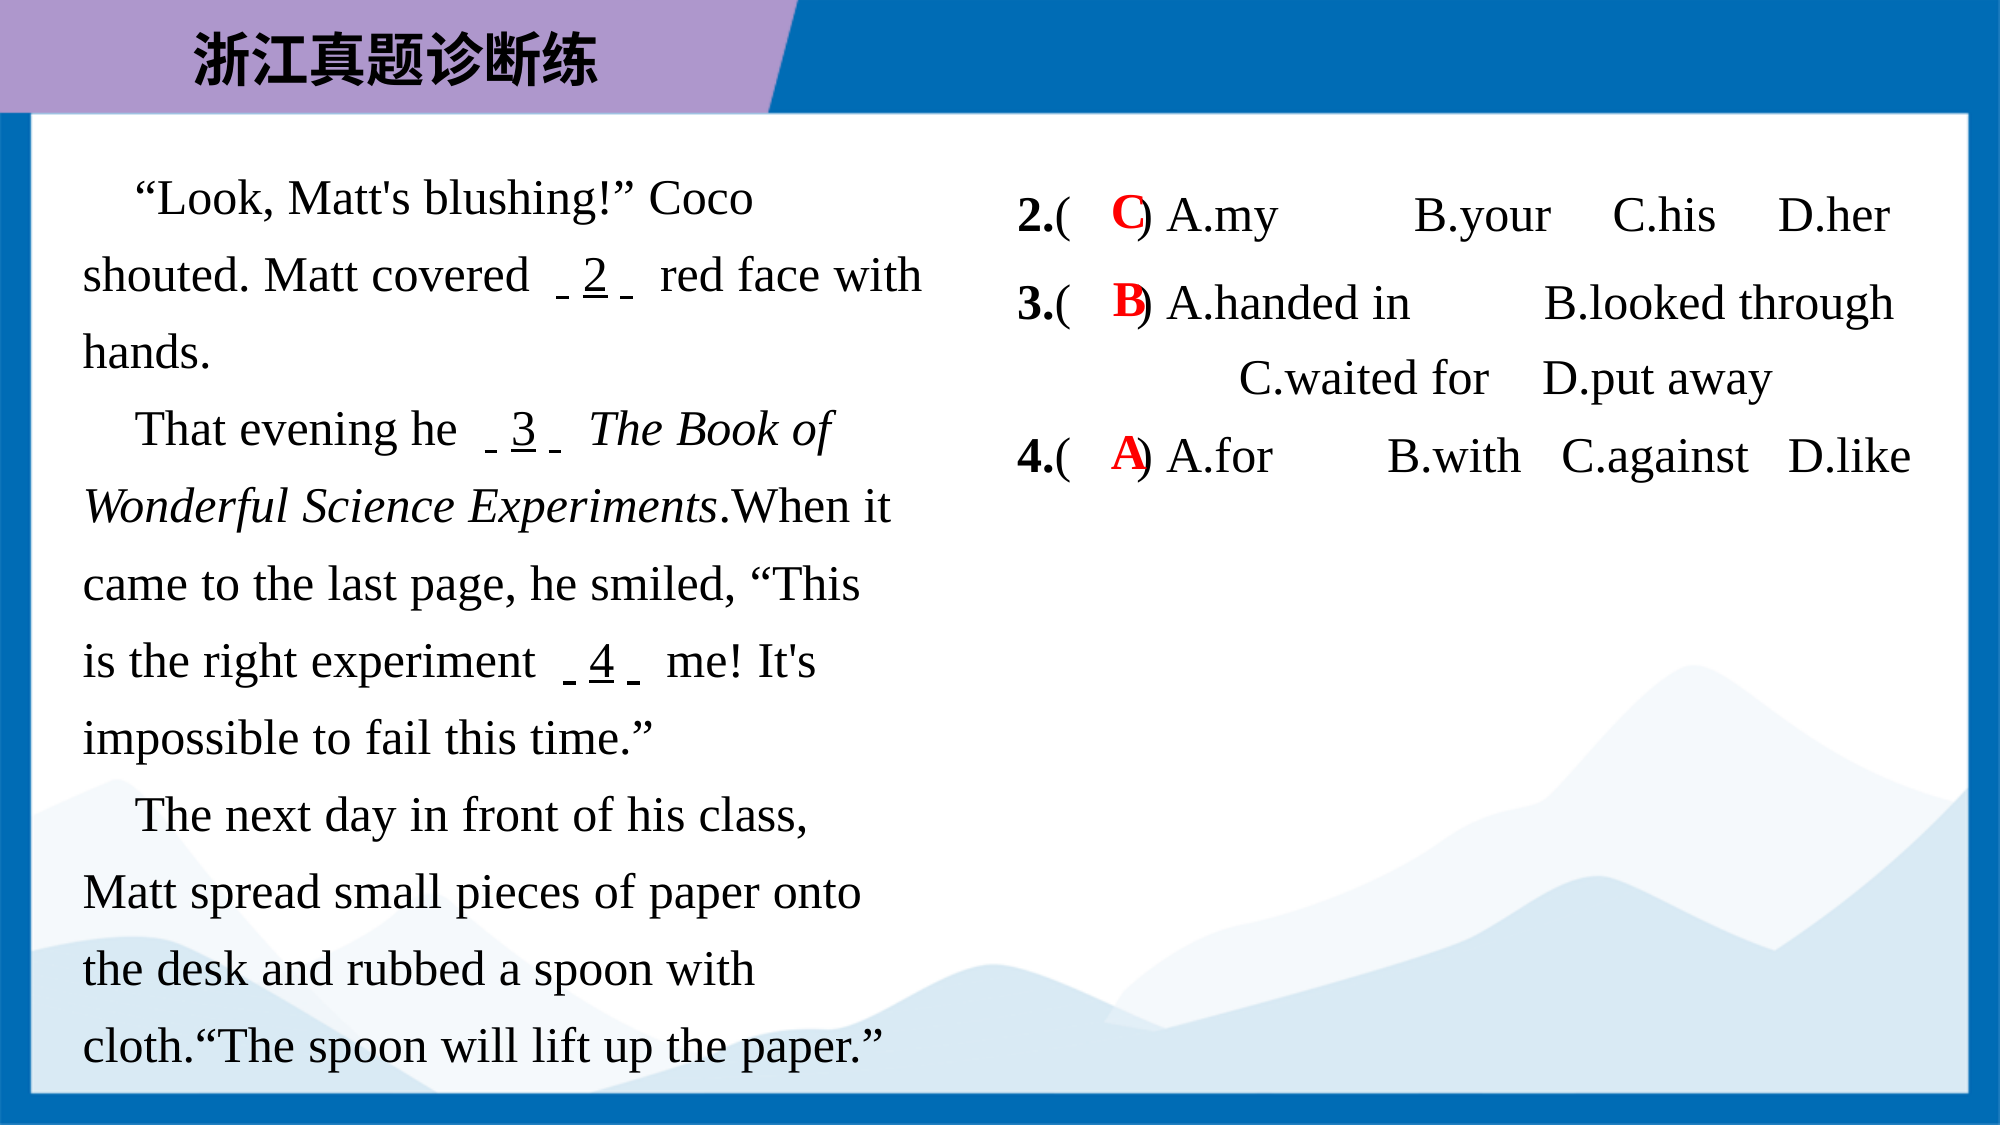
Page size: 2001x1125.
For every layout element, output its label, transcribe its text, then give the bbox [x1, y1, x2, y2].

text_box B [1094, 253, 1165, 322]
text_box 3.( ) A.handed in B.looked through C.waited for D.put away [1016, 252, 1919, 399]
text_box 4.( ) A.for B.with C.against D.like [1016, 407, 1919, 476]
text_box C [1092, 165, 1165, 234]
text_box 2.( ) A.my B.your C.his D.her [1016, 166, 1919, 235]
text_box “Look, Matt's blushing!” Coco shouted. Matt covered . .2. . red face with hands. That evening he . .3. . The Book of Wonderful Science Experiments.When it came to the last page, he smiled, “This is the right experiment . .4. . me! It's impossible to fail this time.” The next day in front of his class, Matt spread small pieces of paper onto the desk and rubbed a spoon with cloth.“The spoon will lift up the paper.” [82, 147, 984, 1073]
picture [0, 0, 2000, 1125]
text_box A [1092, 406, 1165, 475]
